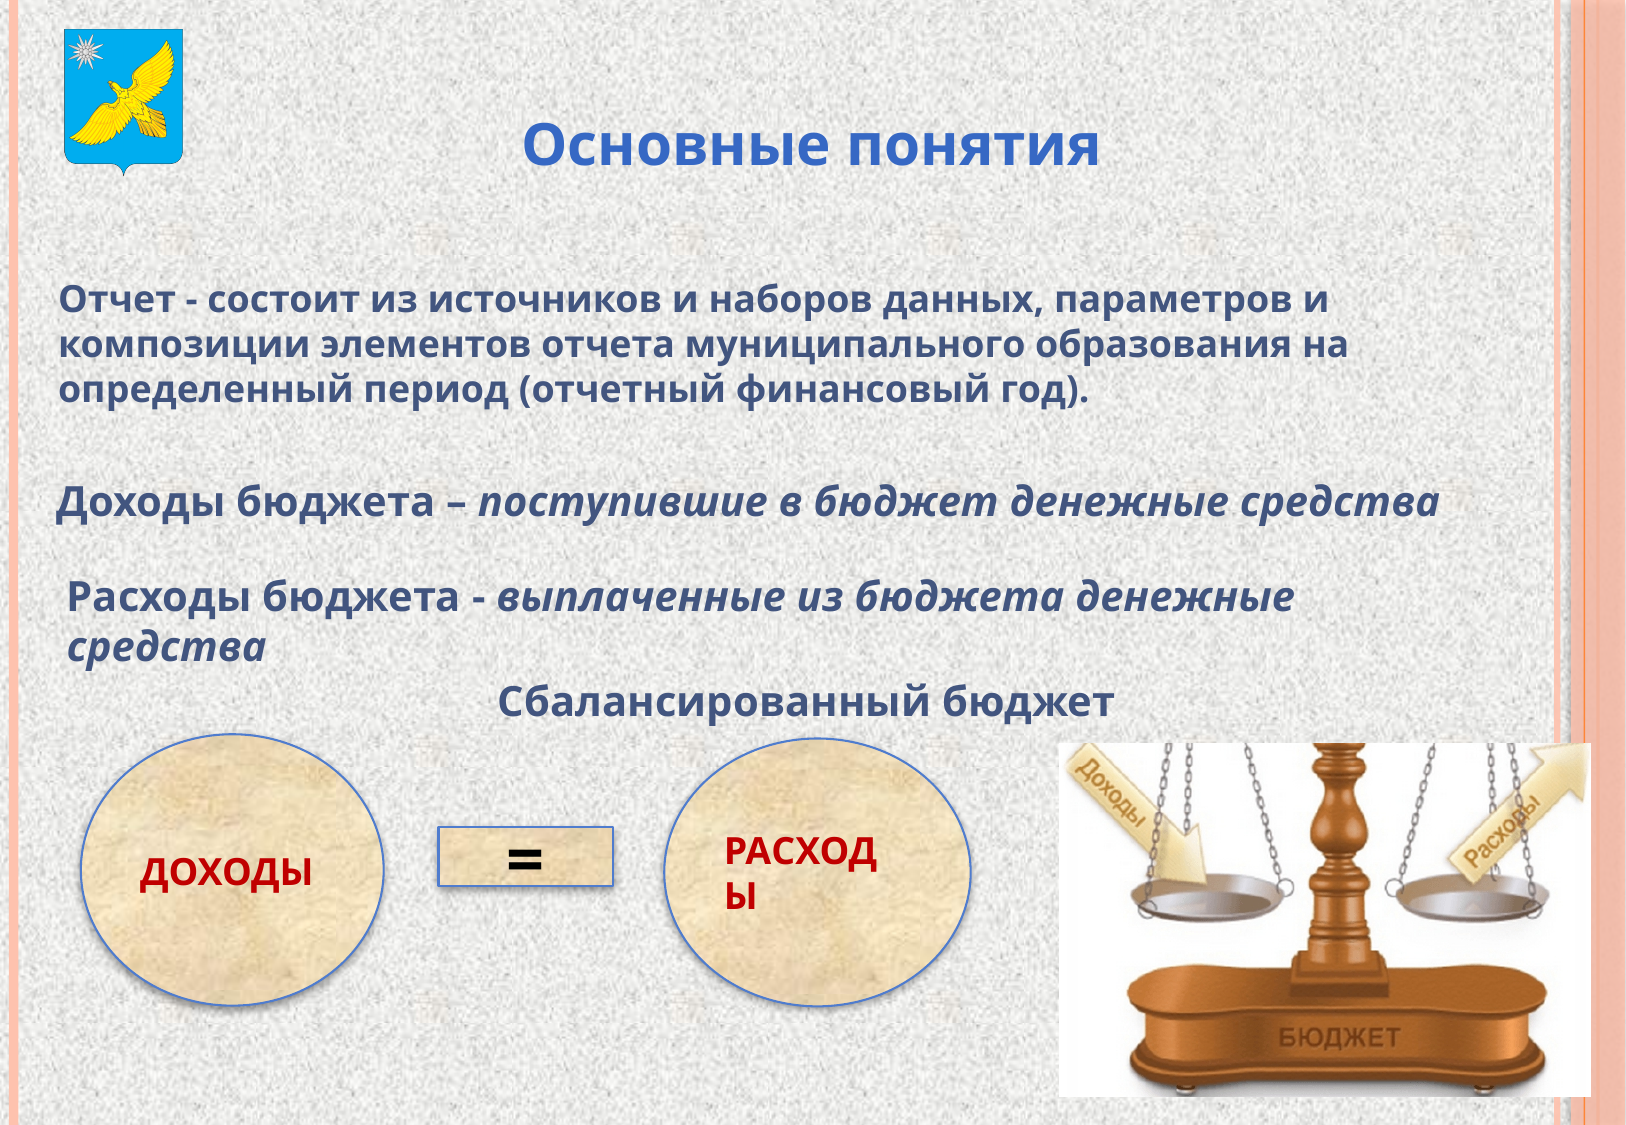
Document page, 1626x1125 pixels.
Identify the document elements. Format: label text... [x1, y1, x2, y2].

picture [19, 0, 1592, 1125]
text_box [406, 509, 1219, 616]
text_box Расходы бюджета - выплаченные из бюджета денежные средства [51, 562, 1442, 678]
text_box Доходы бюджета – поступившие в бюджет денежные средства [41, 422, 1513, 533]
text_box = [437, 826, 614, 887]
text_box РАСХОДЫ [663, 737, 972, 1008]
text_box Основные понятия [413, 39, 1226, 185]
text_box ДОХОДЫ [79, 733, 385, 1007]
picture [0, 0, 8, 1125]
text_box Сбалансированный бюджет [365, 622, 1259, 733]
text_box Отчет - состоит из источников и наборов данных, параметров и композиции элементов отчета муниципального образования на определенный период (отчетный финансовый год). [43, 222, 1551, 417]
